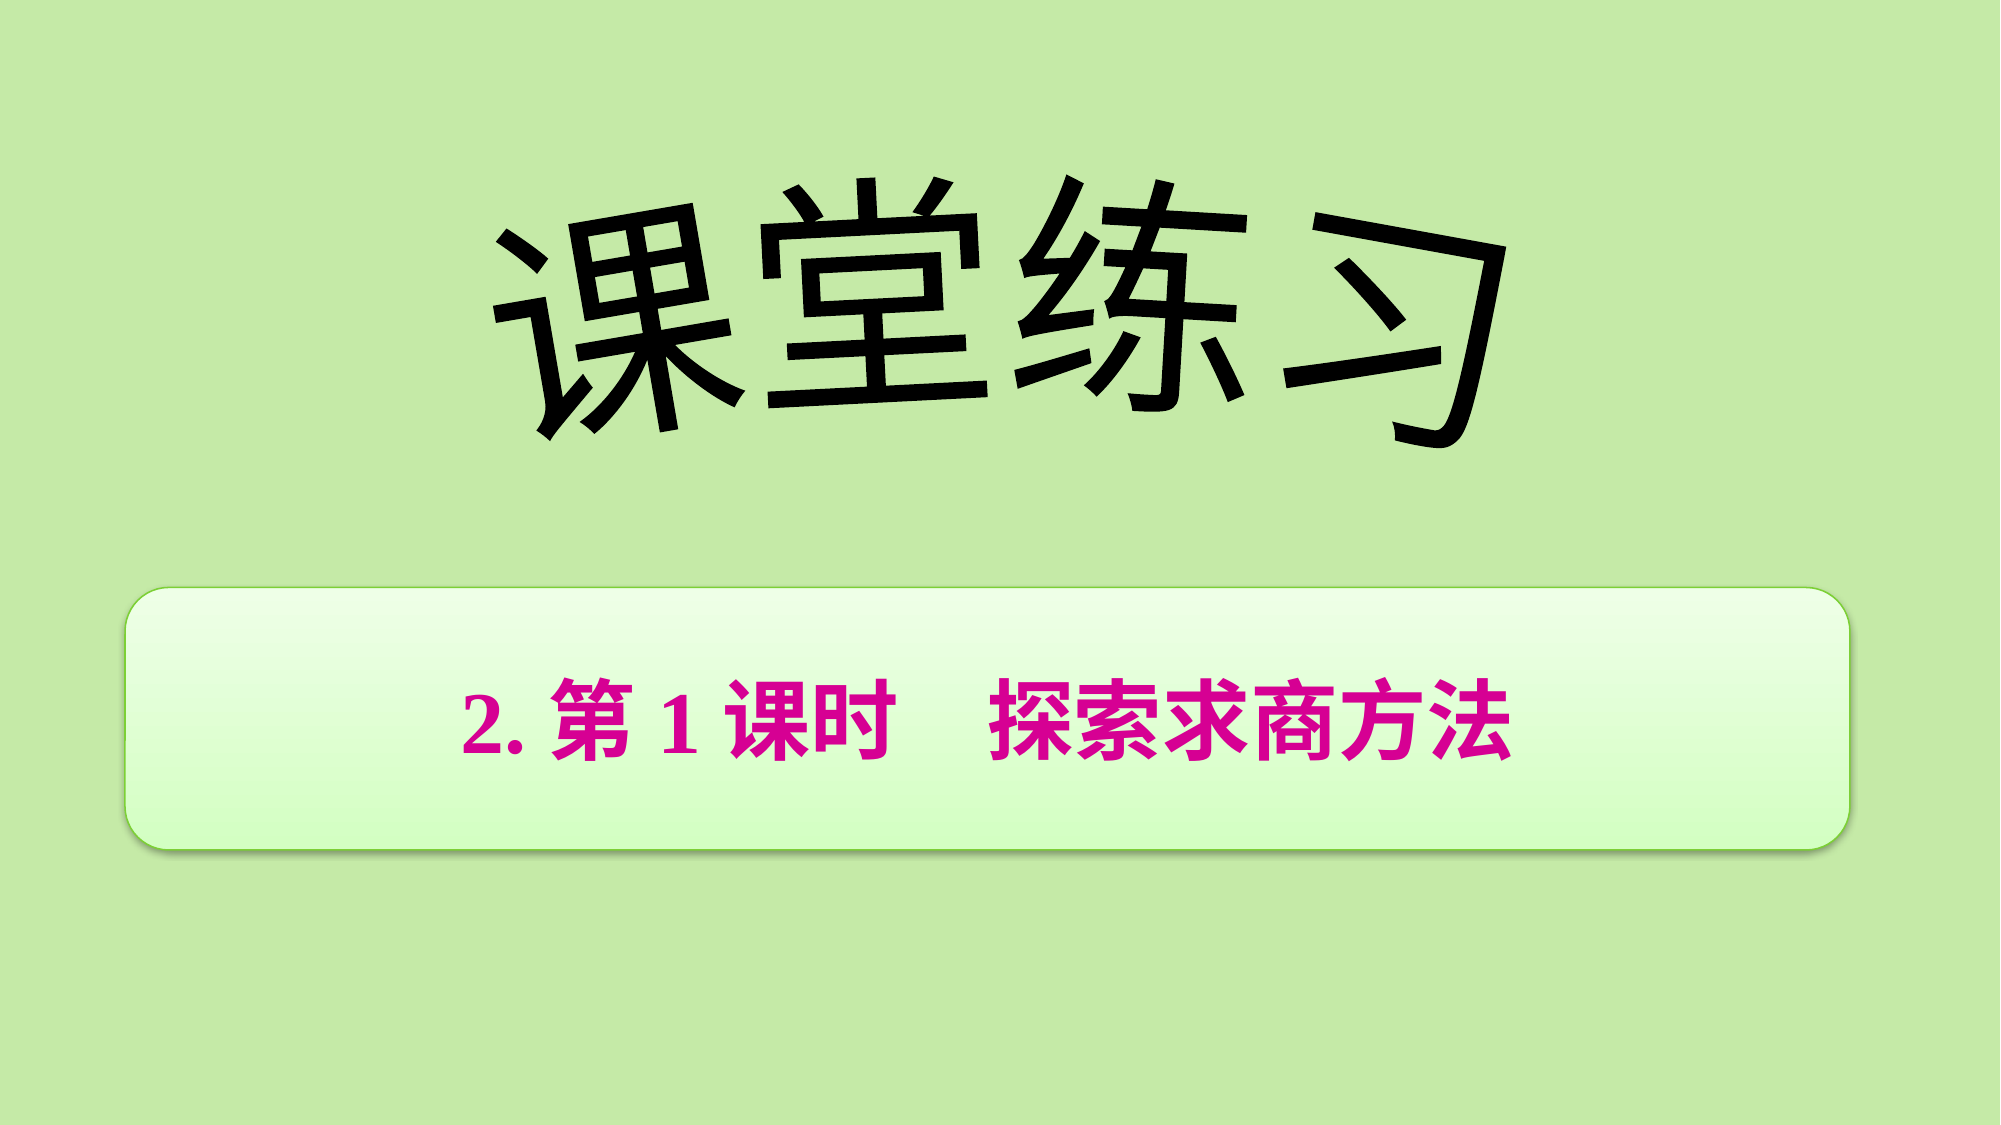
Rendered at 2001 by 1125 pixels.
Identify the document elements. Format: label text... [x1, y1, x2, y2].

text_box 2.第1课时 探索求商方法 [124, 586, 1851, 851]
